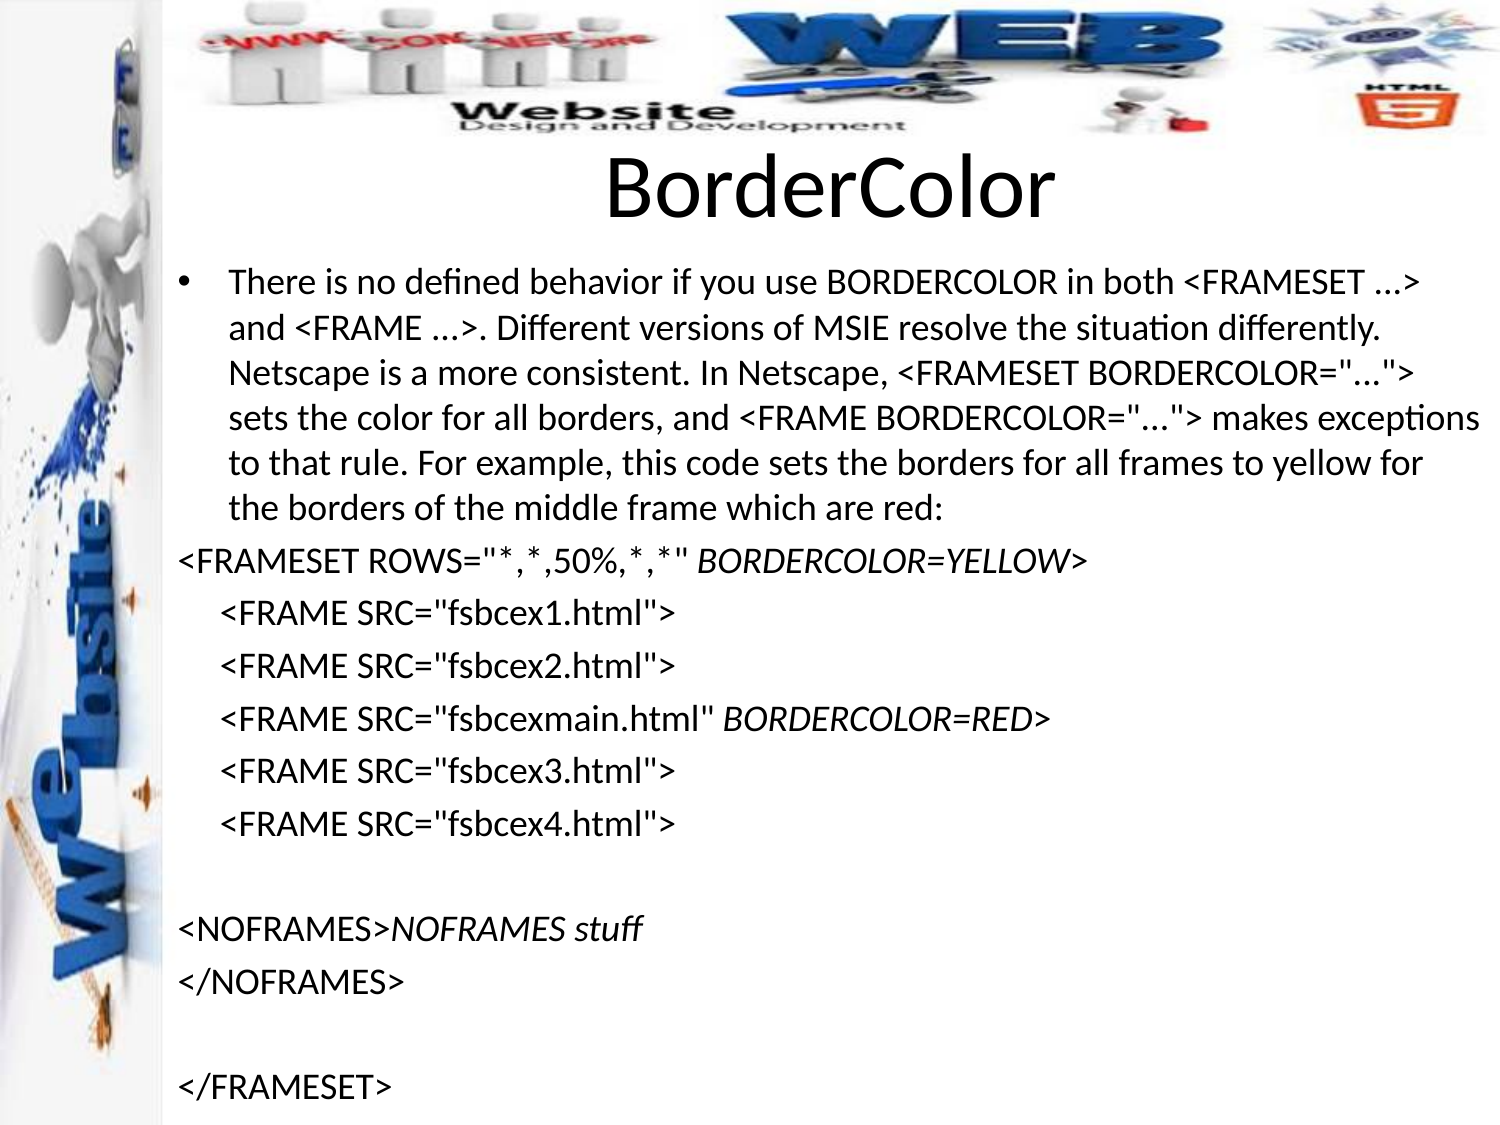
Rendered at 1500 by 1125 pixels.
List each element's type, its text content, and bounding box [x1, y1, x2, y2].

title BorderColor [162, 112, 1500, 250]
picture [0, 0, 1500, 1125]
list There is no defined behavior if you use BORDERCOLOR in both <FRAMESET ...> and <FRAME ...>. Different versions of MSIE resolve the situation differently. Netscape is a more consistent. In Netscape, <FRAMESET BORDERCOLOR="..."> sets the color for all borders, and <FRAME BORDERCOLOR="..."> makes exceptions to that rule. For example, this code sets the borders for all frames to yellow for the borders of the middle frame which are red: <FRAMESET ROWS="*,*,50%,*,*" BORDERCOLOR=YELLOW> <FRAME SRC="fsbcex1.html"> <FRAME SRC="fsbcex2.html"> <FRAME SRC="fsbcexmain.html" BORDERCOLOR=RED> <FRAME SRC="fsbcex3.html"> <FRAME SRC="fsbcex4.html"> <NOFRAMES>NOFRAMES stuff </NOFRAMES> </FRAMESET> [162, 249, 1498, 1125]
